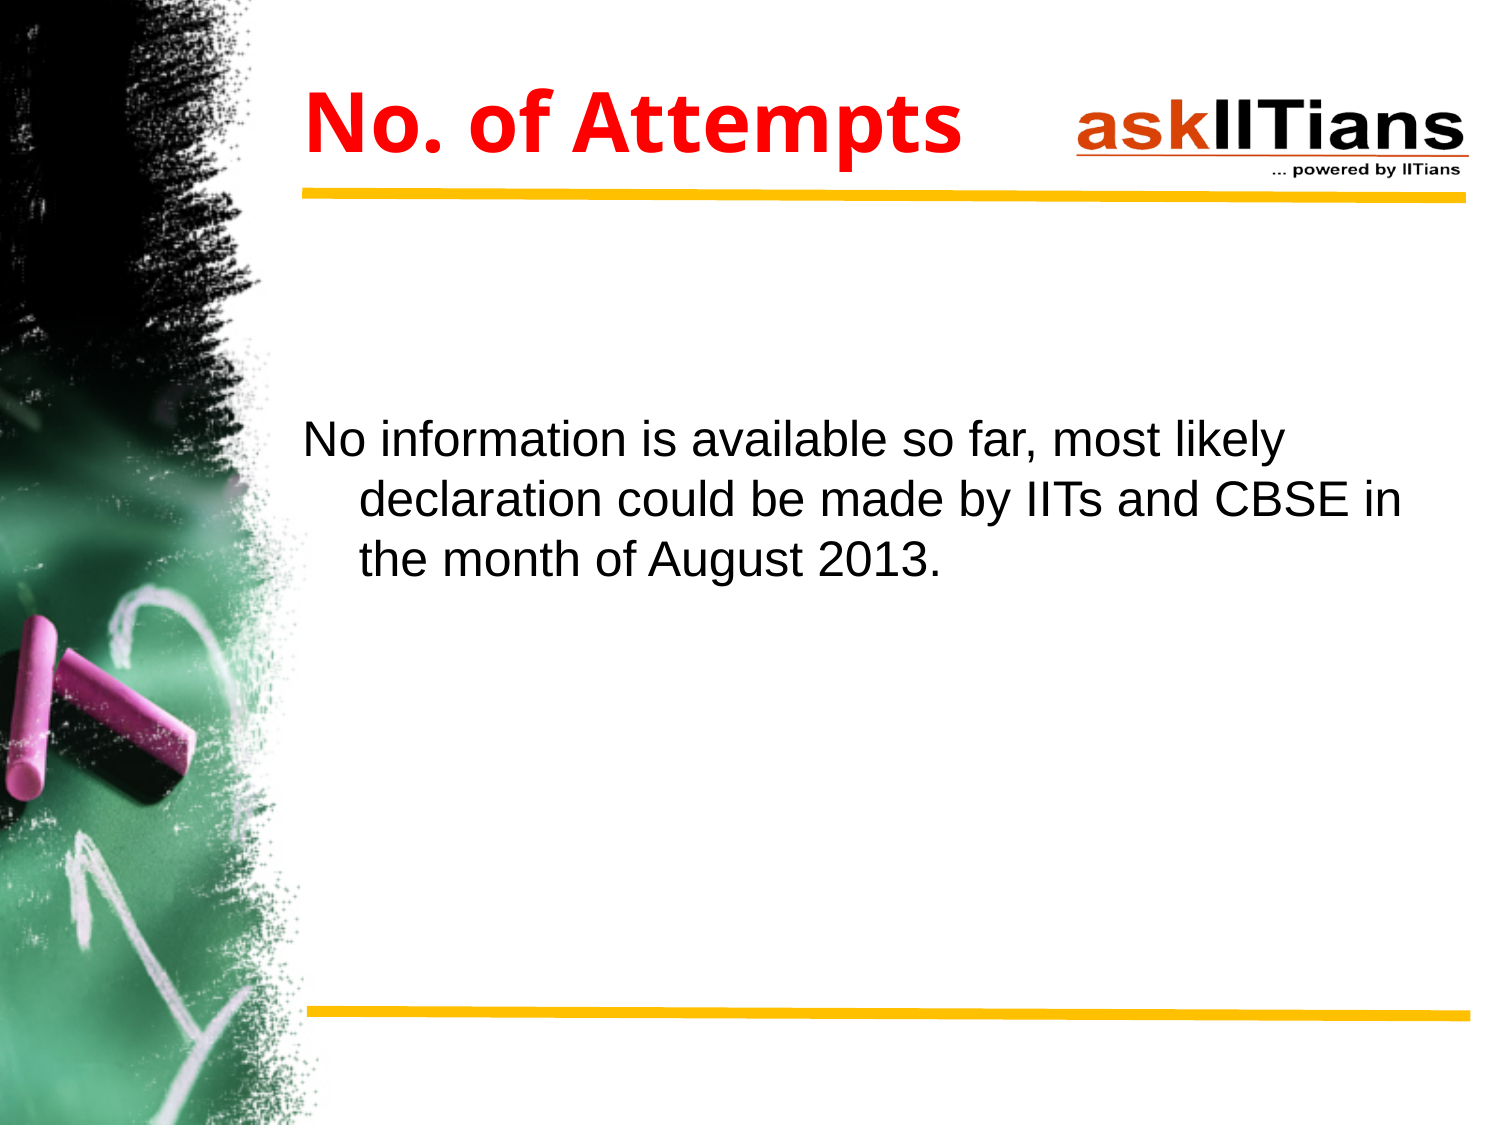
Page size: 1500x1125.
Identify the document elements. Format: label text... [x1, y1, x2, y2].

picture [0, 0, 1500, 1125]
list No information is available so far, most likely declaration could be made by IITs and CBSE in the month of August 2013. [287, 228, 1438, 980]
title No. of Attempts [287, 49, 1438, 188]
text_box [301, 192, 949, 198]
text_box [306, 1011, 1471, 1017]
